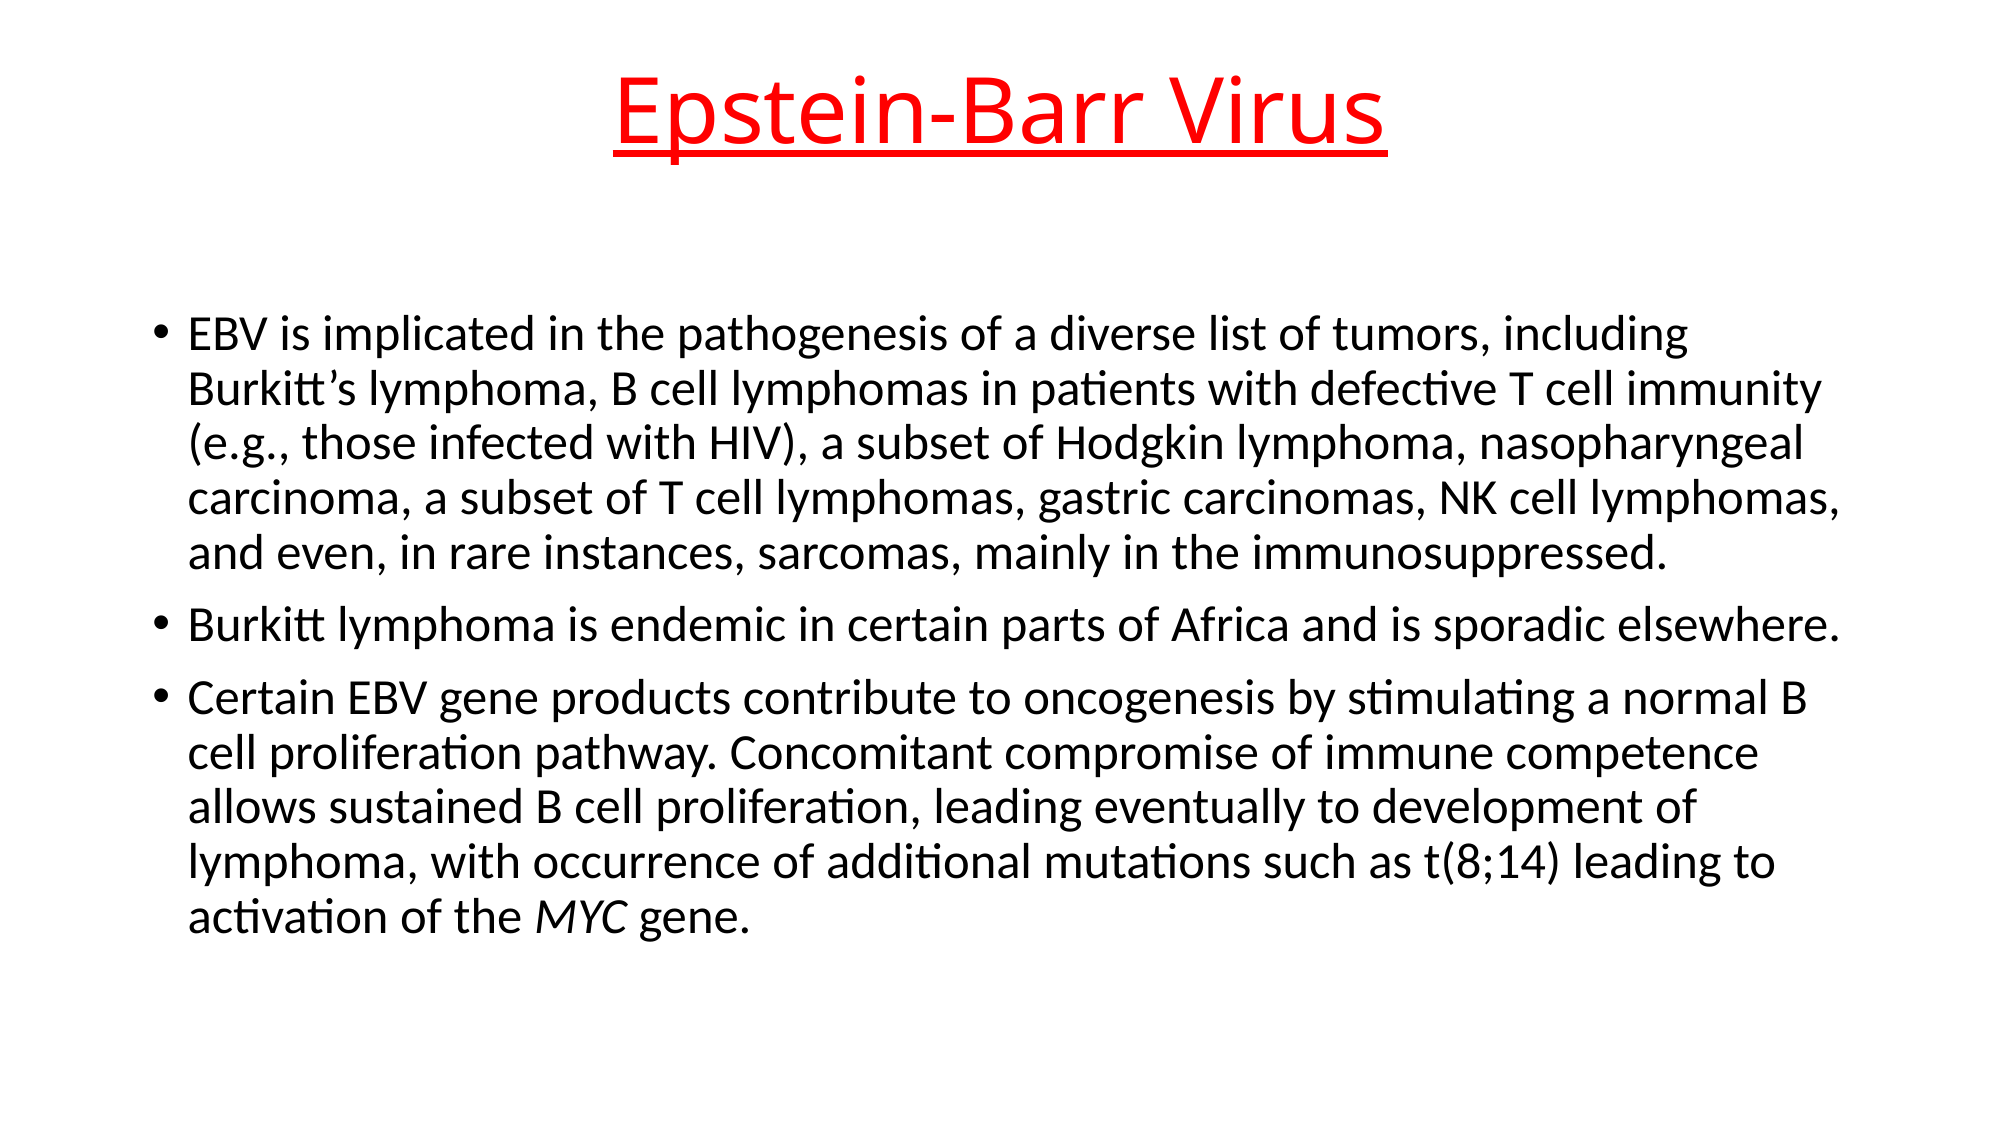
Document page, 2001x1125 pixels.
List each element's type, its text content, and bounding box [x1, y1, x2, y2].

title Epstein-Barr Virus [137, 59, 1863, 278]
list EBV is implicated in the pathogenesis of a diverse list of tumors, including Burkitt’s lymphoma, B cell lymphomas in patients with defective T cell immunity (e.g., those infected with HIV), a subset of Hodgkin lymphoma, nasopharyngeal carcinoma, a subset of T cell lymphomas, gastric carcinomas, NK cell lymphomas, and even, in rare instances, sarcomas, mainly in the immunosuppressed. Burkitt lymphoma is endemic in certain parts of Africa and is sporadic elsewhere. Certain EBV gene products contribute to oncogenesis by stimulating a normal B cell proliferation pathway. Concomitant compromise of immune competence allows sustained B cell proliferation, leading eventually to development of lymphoma, with occurrence of additional mutations such as t(8;14) leading to activation of the MYC gene. [137, 299, 1863, 1014]
